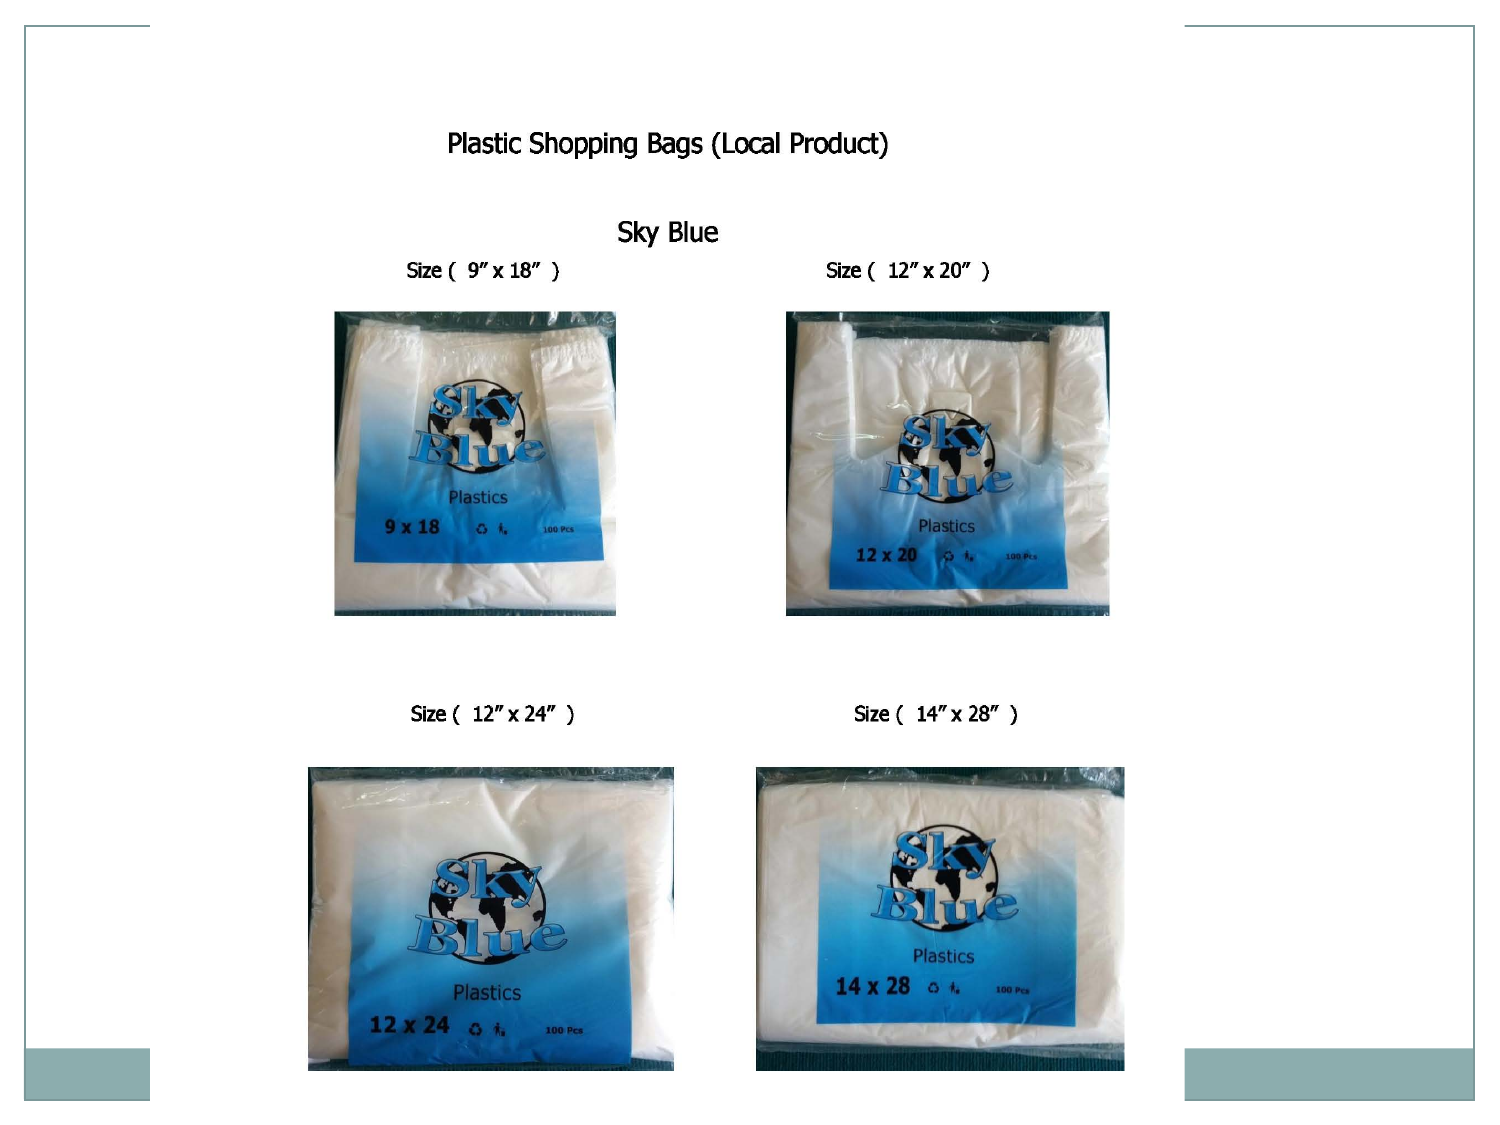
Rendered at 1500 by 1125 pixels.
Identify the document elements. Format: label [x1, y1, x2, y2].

picture [149, 0, 1185, 1125]
